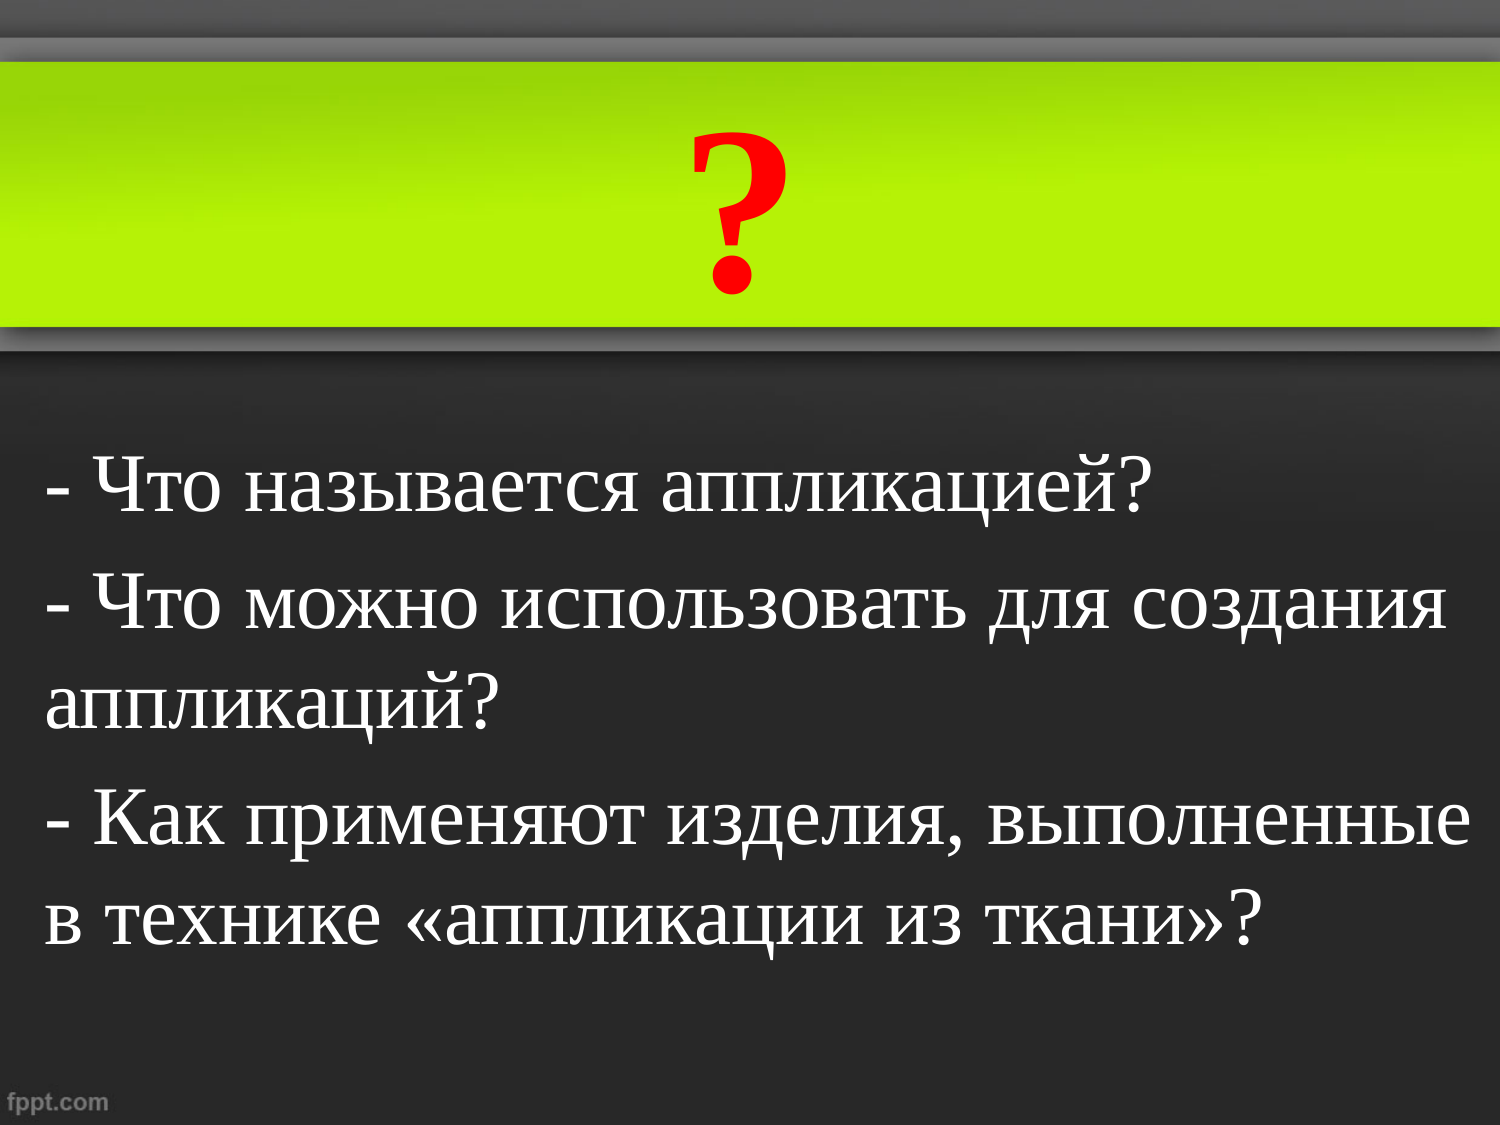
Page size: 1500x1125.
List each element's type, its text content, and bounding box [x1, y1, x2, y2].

picture [0, 0, 1500, 1125]
title ? [64, 101, 1415, 290]
list - Что называется аппликацией? - Что можно использовать для создания аппликаций? - Как применяют изделия, выполненные в технике «аппликации из ткани»? [29, 420, 1500, 1125]
